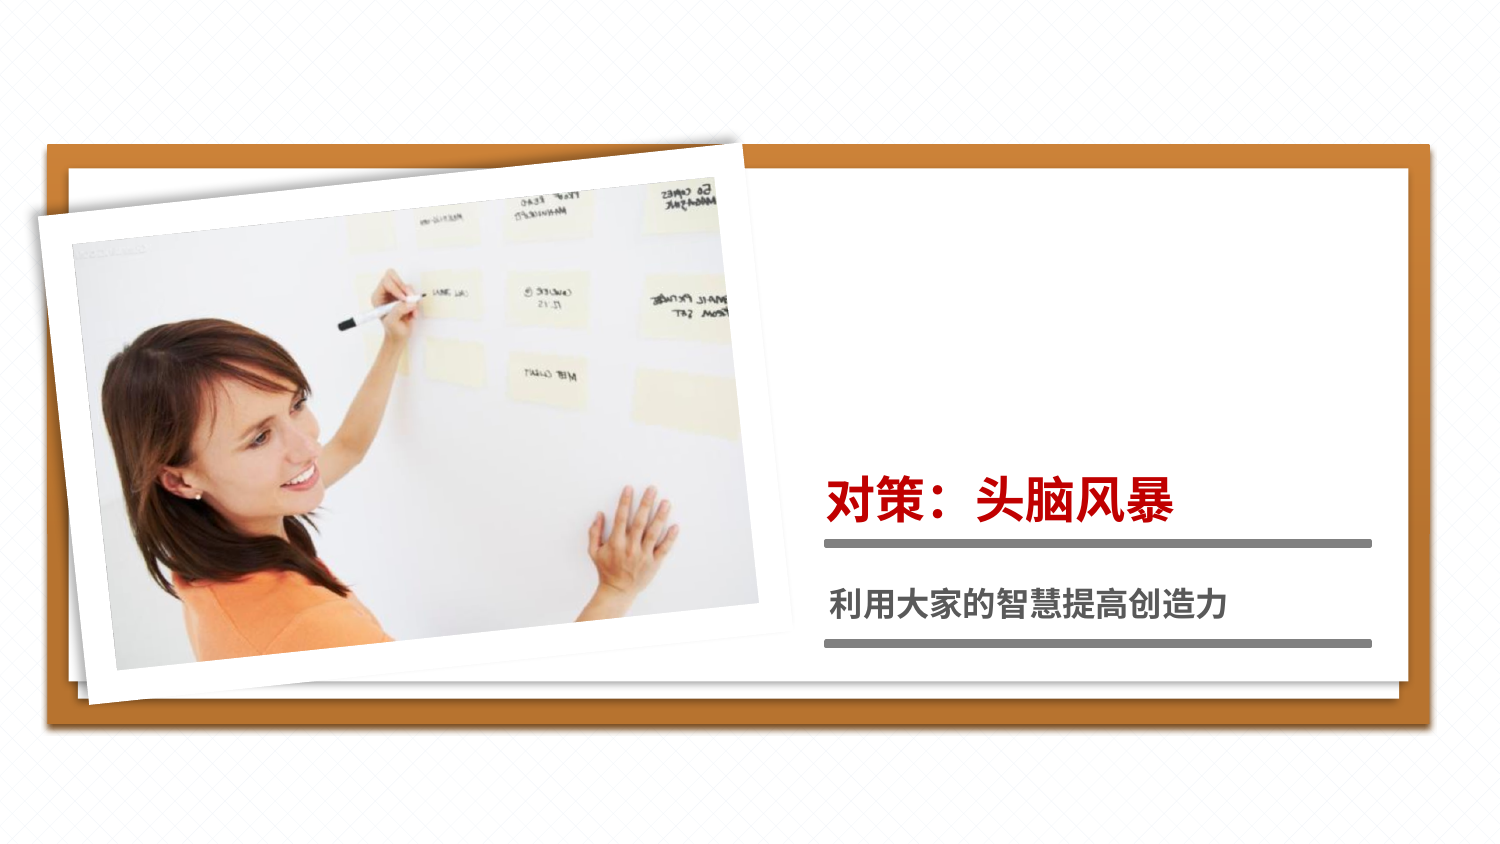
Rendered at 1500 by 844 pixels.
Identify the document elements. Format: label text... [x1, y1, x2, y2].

picture [74, 178, 758, 670]
text_box [68, 168, 376, 201]
text_box 利用大家的智慧提高创造力 [814, 563, 1376, 631]
text_box [826, 641, 1370, 647]
text_box [155, 691, 1400, 699]
text_box [826, 541, 1370, 546]
text_box [68, 626, 74, 682]
text_box [317, 168, 1409, 682]
text_box 对策：头脑风暴 [810, 460, 1376, 536]
text_box [47, 144, 1430, 724]
